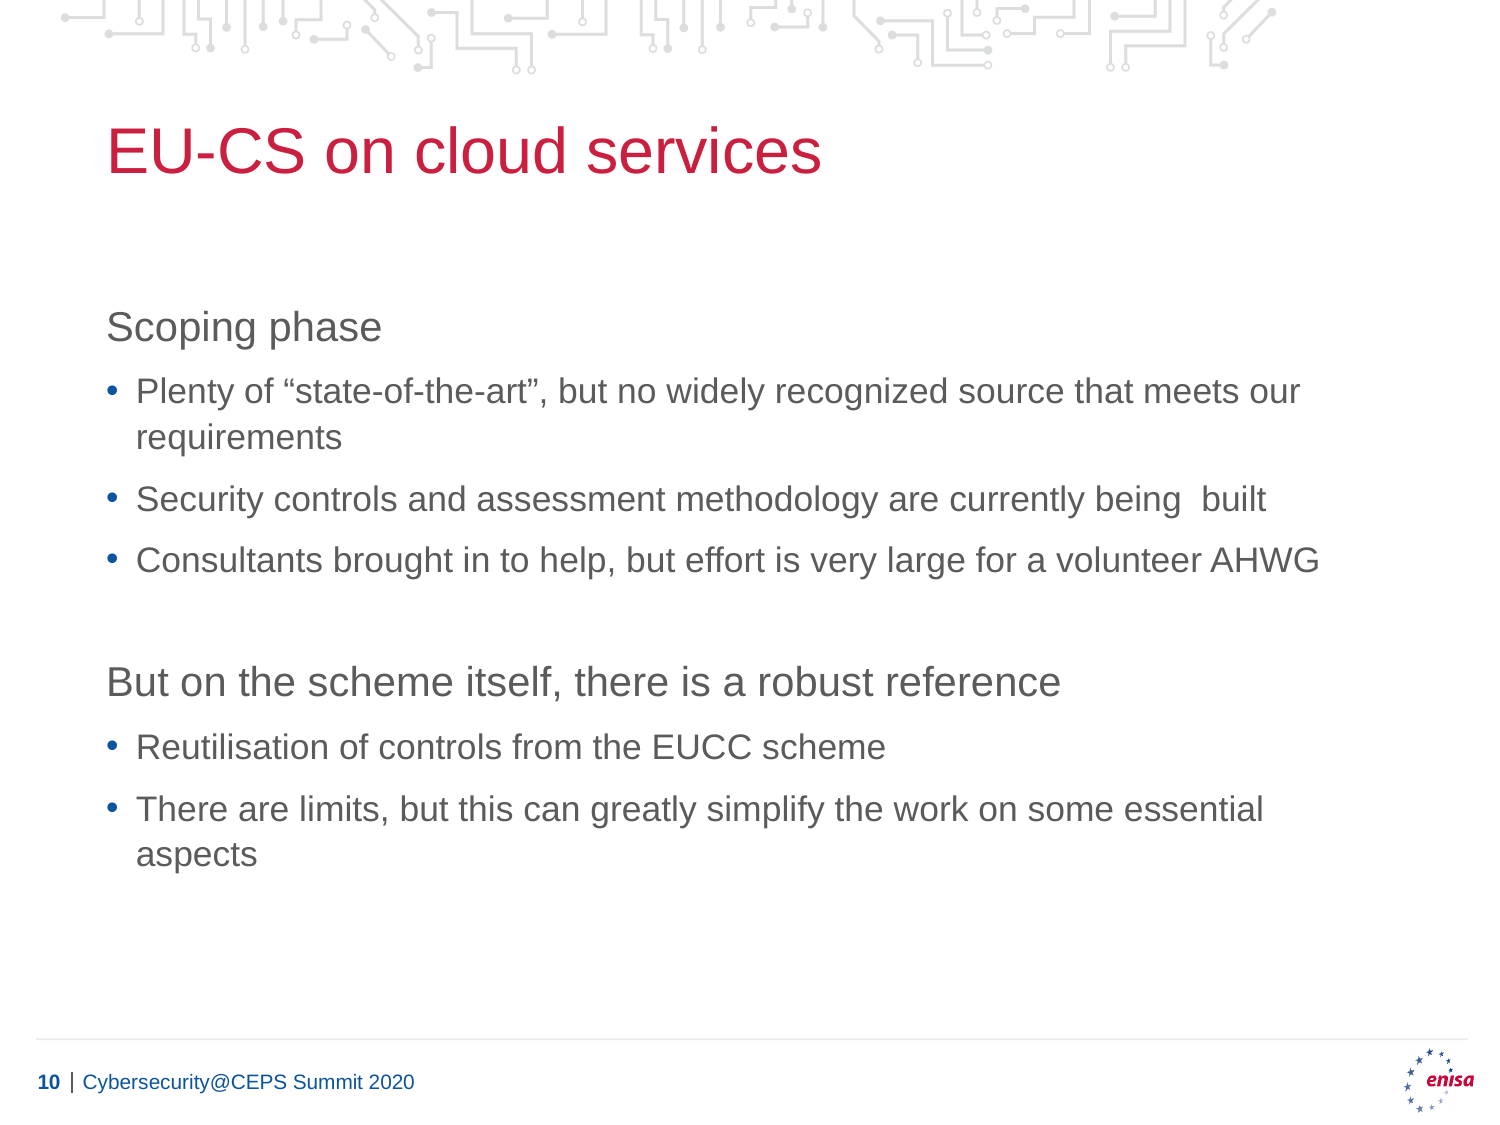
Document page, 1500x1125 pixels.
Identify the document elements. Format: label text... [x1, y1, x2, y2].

picture [0, 1014, 1500, 1125]
title EU-CS on cloud services [0, 115, 1418, 259]
picture [0, 0, 1500, 299]
footer Cybersecurity@CEPS Summit 2020 [82, 1065, 1072, 1125]
list Scoping phase Plenty of “state-of-the-art”, but no widely recognized source that meets our requirements Security controls and assessment methodology are currently being built Consultants brought in to help, but effort is very large for a volunteer AHWG But on the scheme itself, there is a robust reference Reutilisation of controls from the EUCC scheme There are limits, but this can greatly simplify the work on some essential aspects [0, 299, 1500, 1014]
